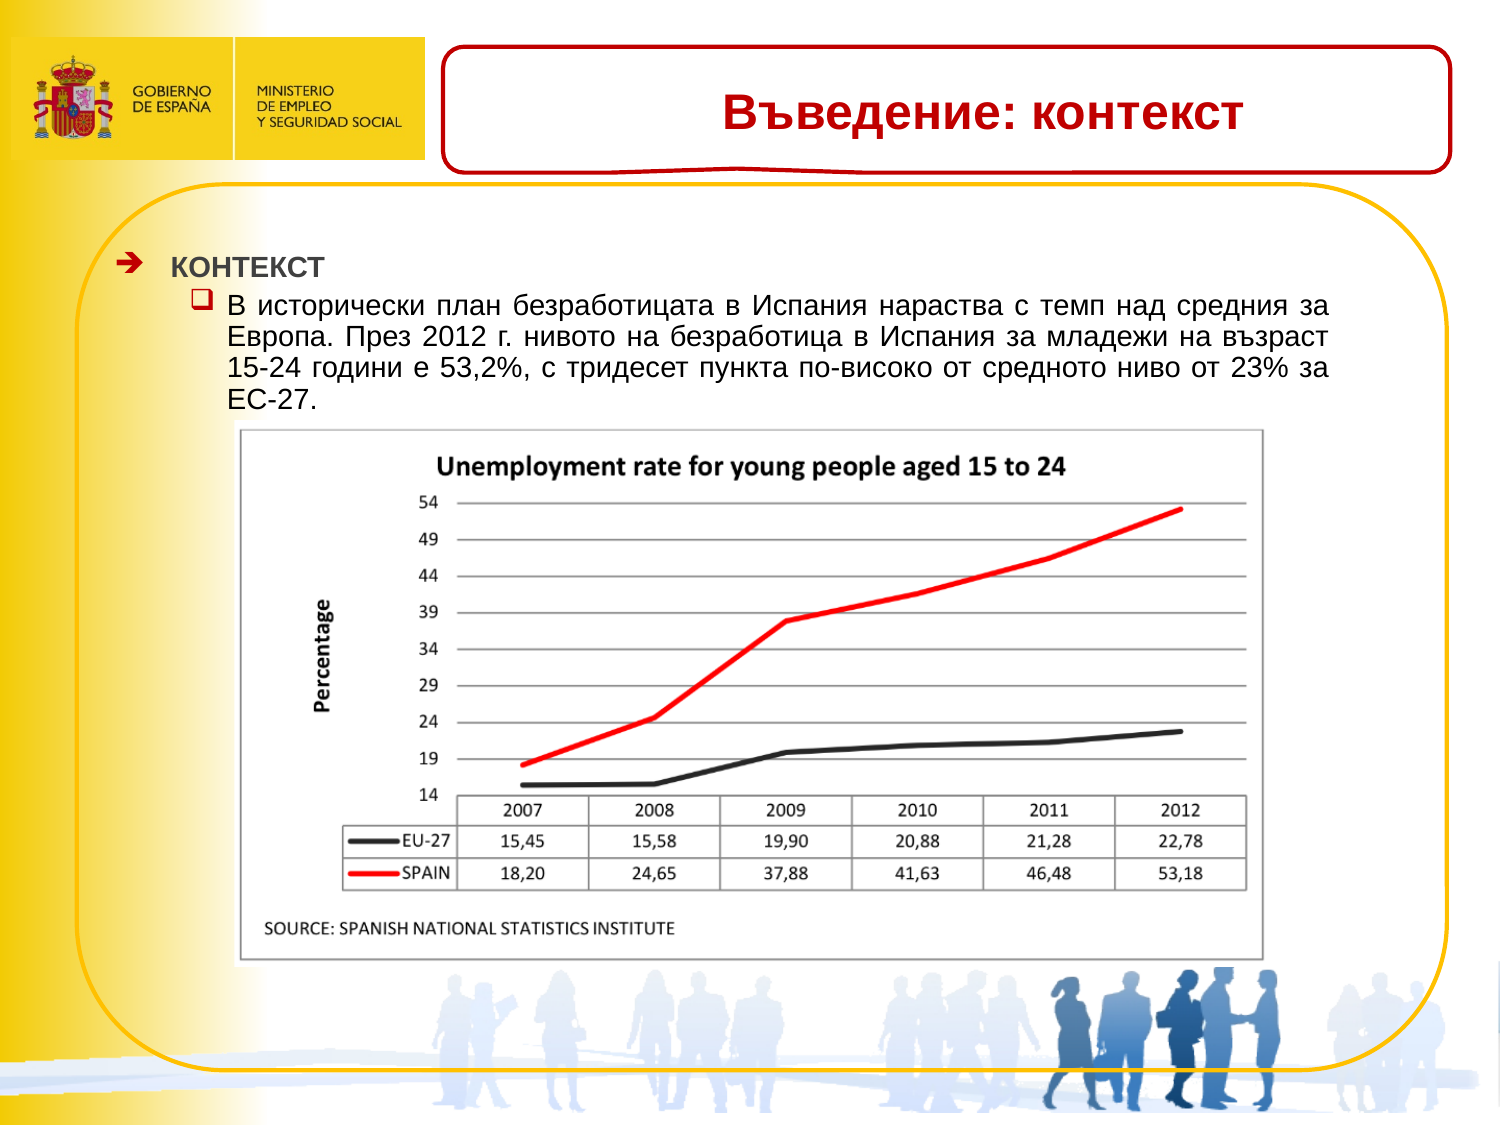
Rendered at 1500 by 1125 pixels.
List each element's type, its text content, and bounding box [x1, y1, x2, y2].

picture [11, 37, 425, 160]
text_box [155, 182, 1449, 945]
text_box КОНТЕКСТ В исторически план безработицата в Испания нараства с темп над средния за Европа. През 2012 г. нивото на безработица в Испания за младежи на възраст 15-24 години е 53,2%, с тридесет пункта по-високо от средното ниво от 23% за ЕС-27. [24, 199, 1346, 945]
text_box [0, 946, 1500, 1113]
text_box Въведение: контекст [449, 44, 1453, 175]
picture [234, 420, 1266, 967]
picture [431, 42, 904, 162]
